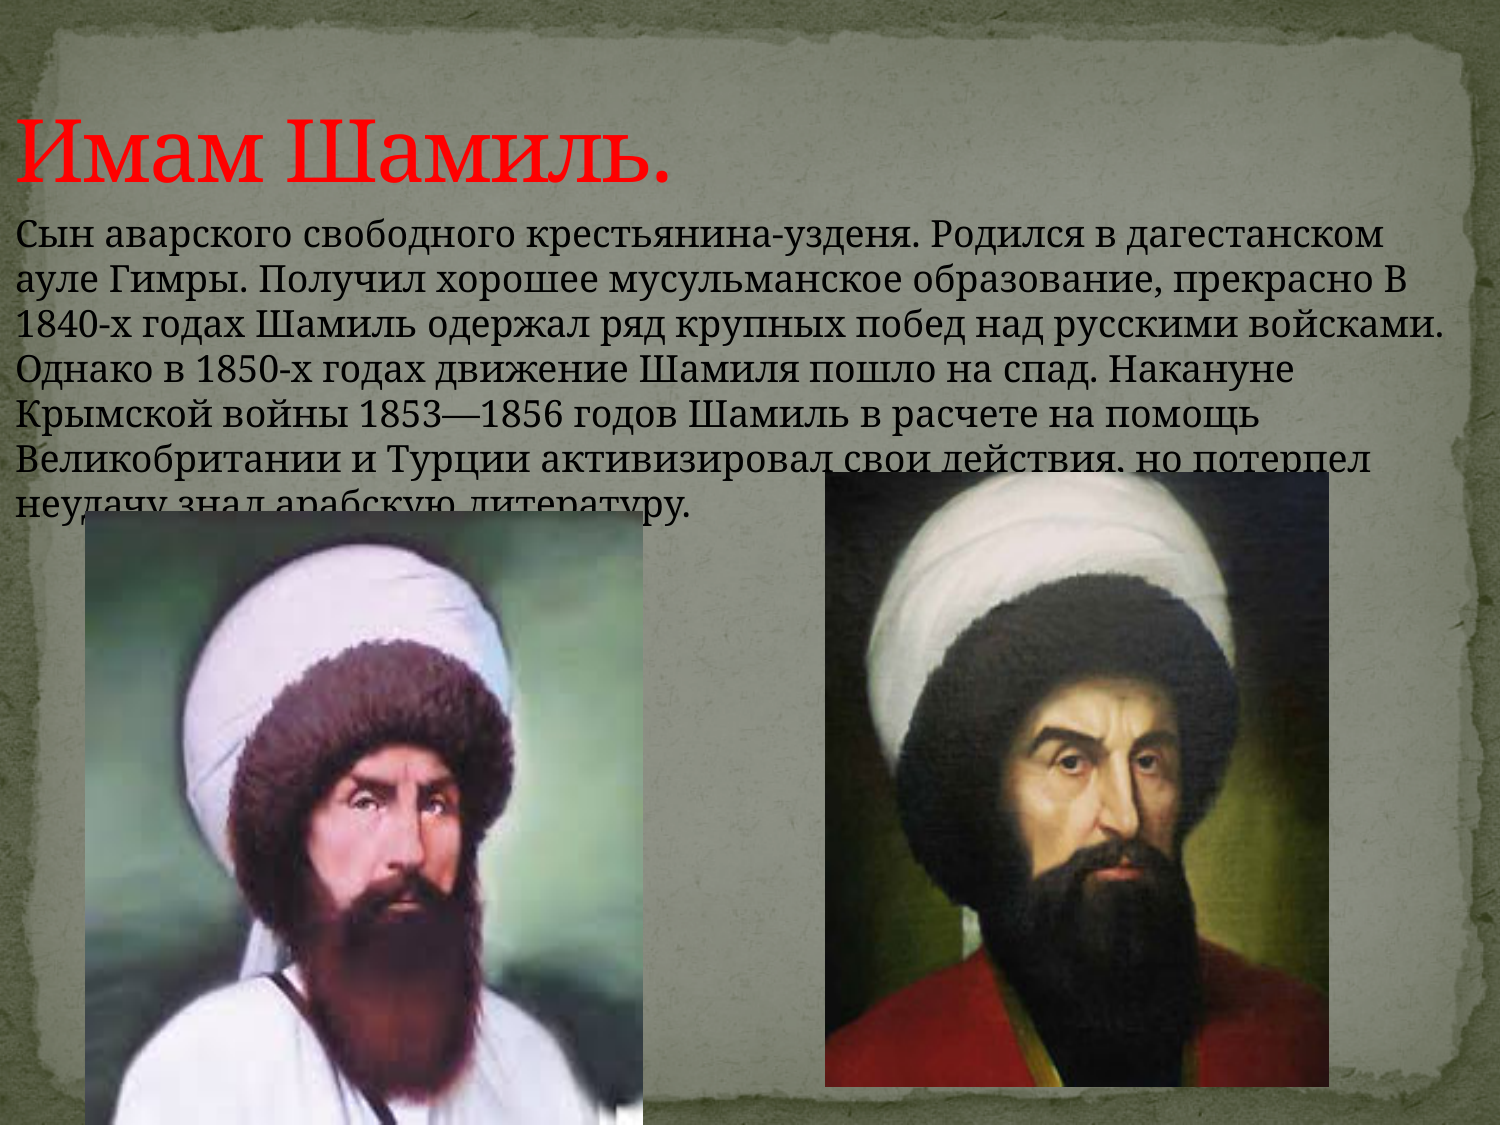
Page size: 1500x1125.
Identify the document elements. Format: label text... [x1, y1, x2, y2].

text_box Сын аварского свободного крестьянина-узденя. Родился в дагестанском ауле Гимры. Получил хорошее мусульманское образование, прекрасно В 1840-х годах Шамиль одержал ряд крупных побед над русскими войсками. Однако в 1850‑х годах движение Шамиля пошло на спад. Накануне Крымской войны 1853—1856 годов Шамиль в расчете на помощь Великобритании и Турции активизировал свои действия, но потерпел неудачу знал арабскую литературу. [0, 202, 1468, 533]
picture [825, 472, 1329, 1087]
picture [85, 511, 643, 1125]
title Имам Шамиль. [0, 42, 1206, 202]
